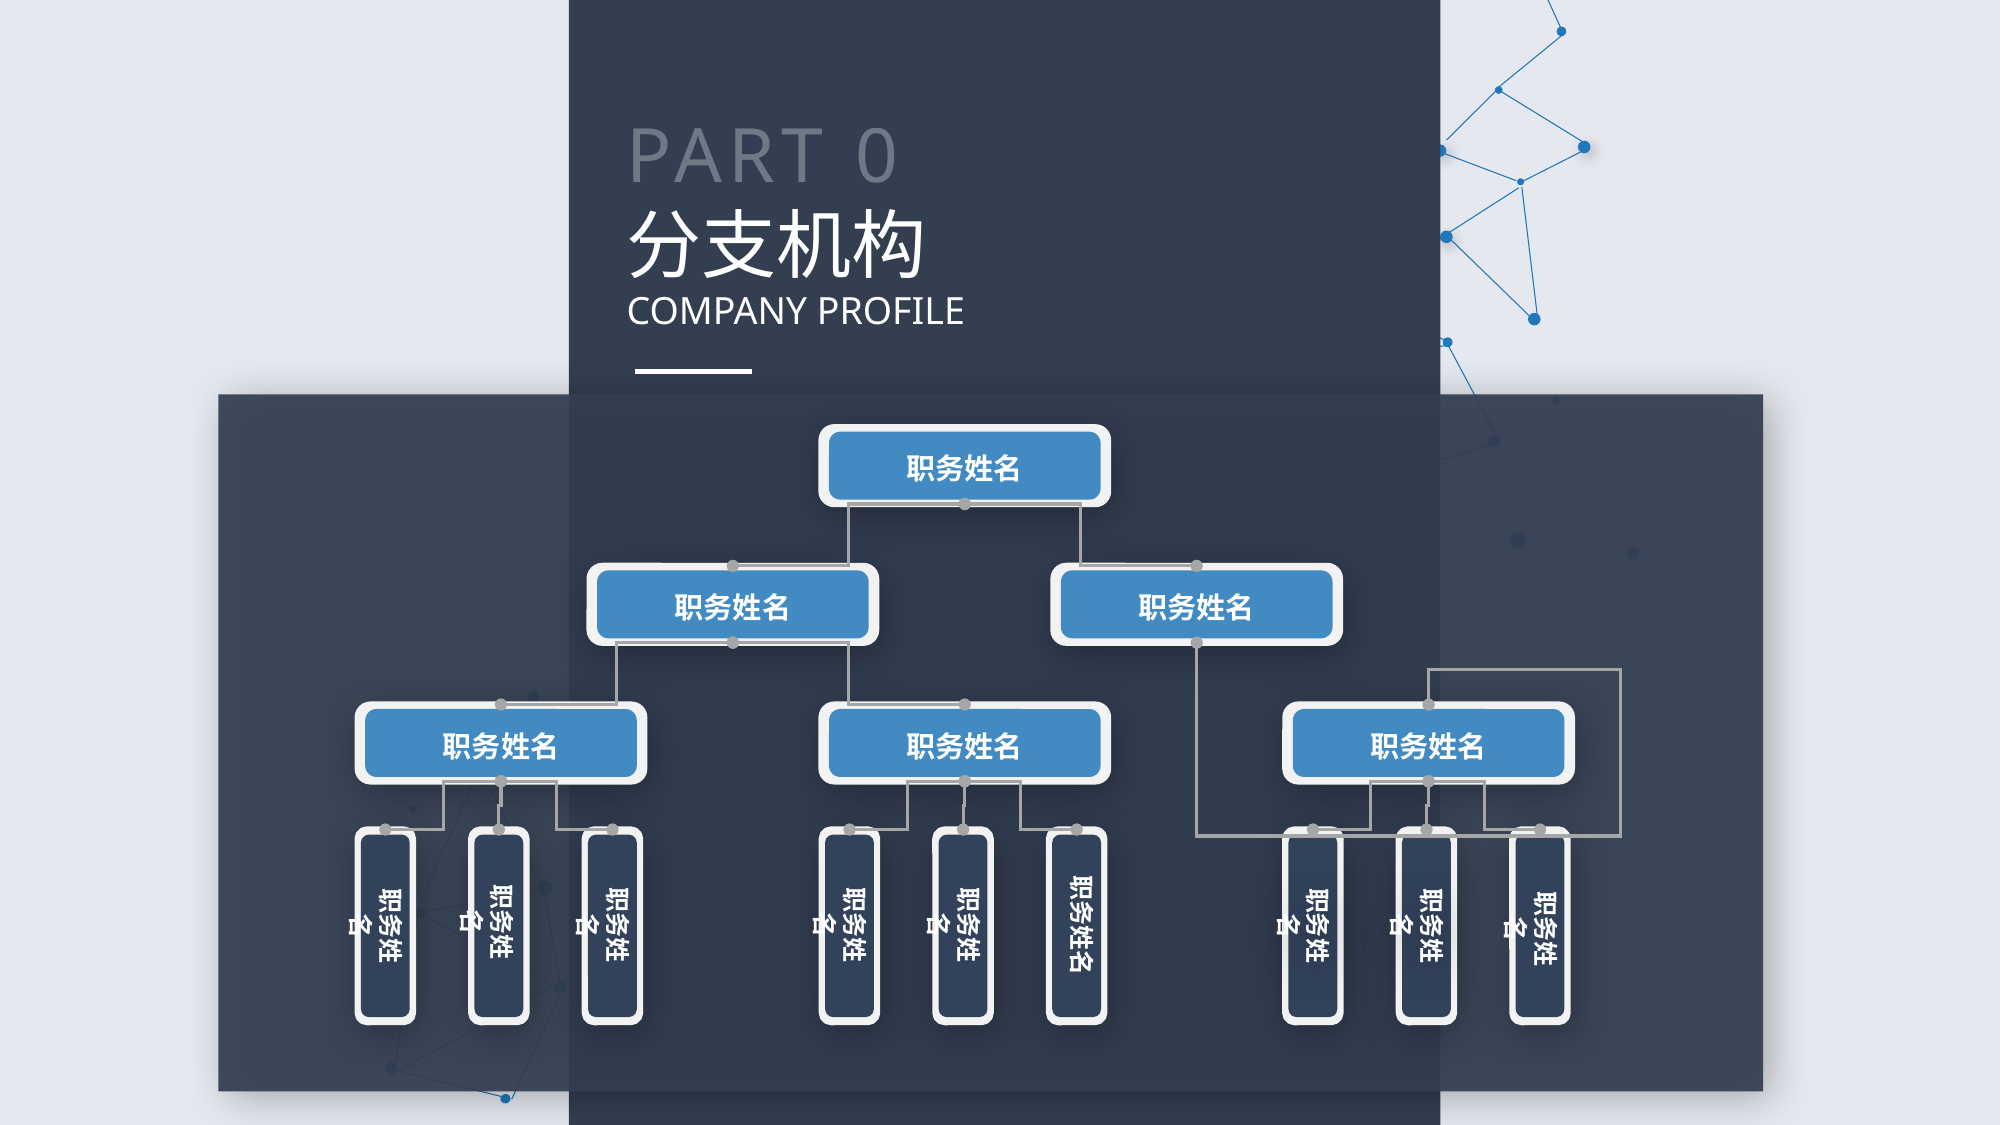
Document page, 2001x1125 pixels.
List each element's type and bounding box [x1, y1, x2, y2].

text_box [217, 393, 1764, 1092]
text_box [349, 427, 1572, 1023]
text_box [611, 99, 1278, 372]
